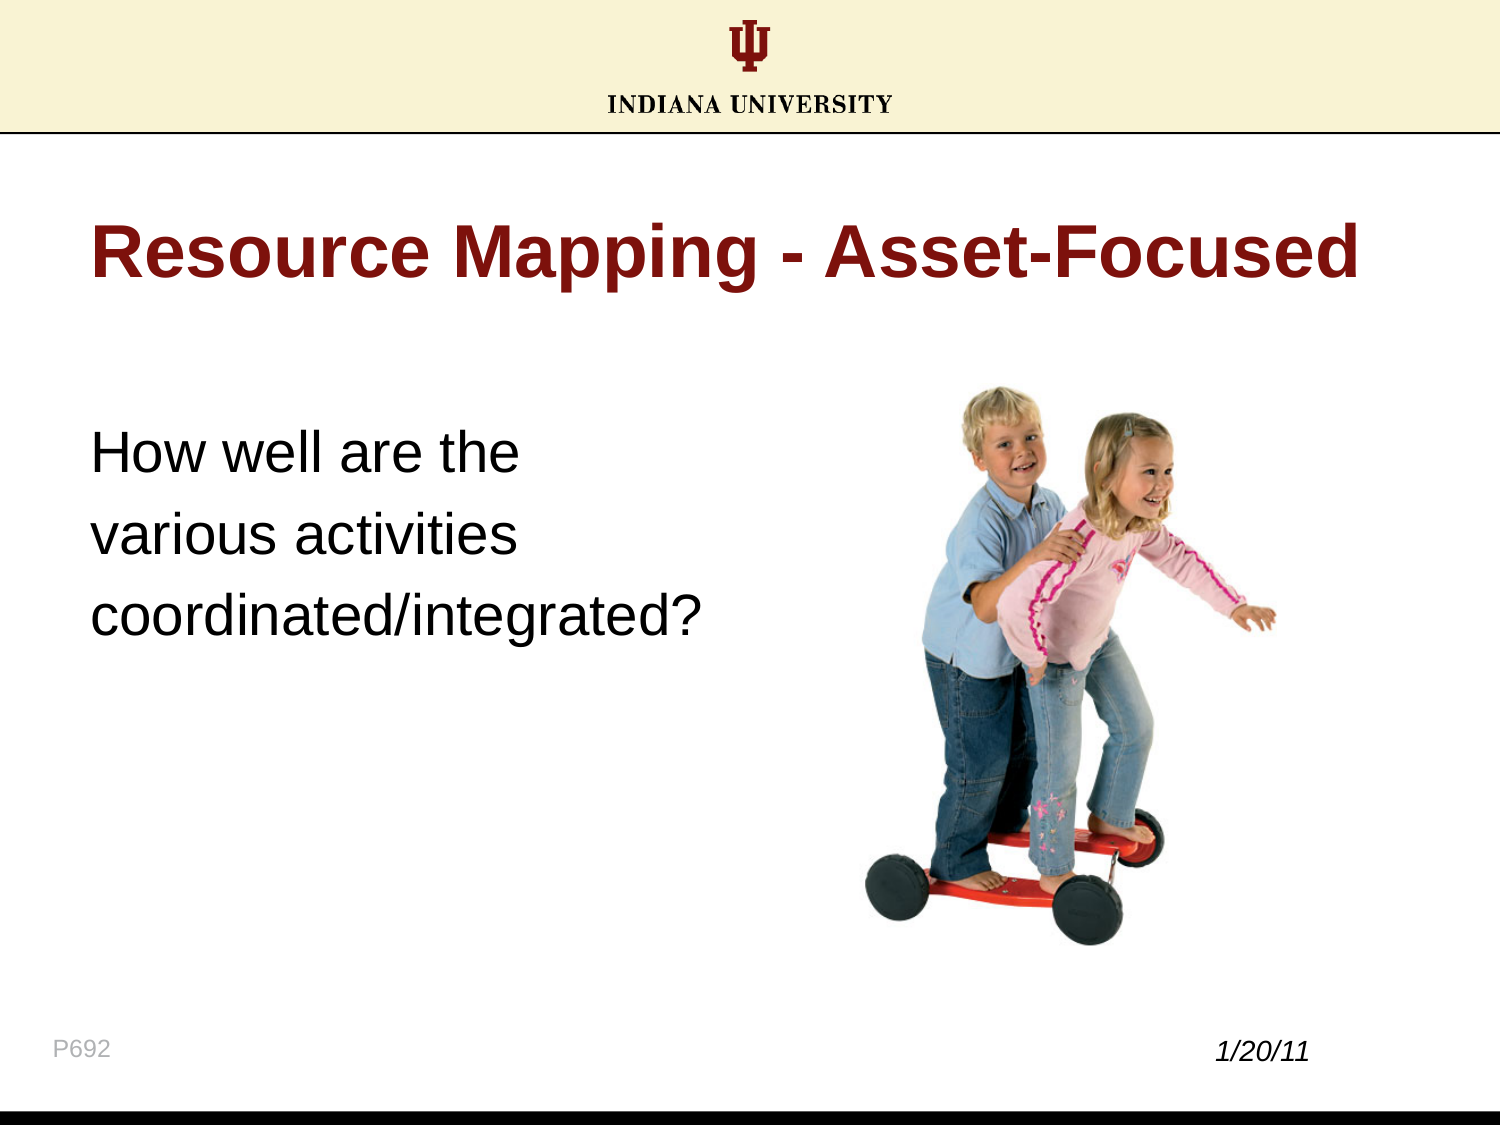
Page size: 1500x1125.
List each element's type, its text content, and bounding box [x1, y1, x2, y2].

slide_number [1199, 1024, 1463, 1076]
list How well are the various activities coordinated/integrated? [75, 324, 1475, 988]
footer P692 [37, 1024, 851, 1076]
title Resource Mapping - Asset-Focused [75, 154, 1417, 324]
picture [787, 383, 1354, 950]
picture [608, 20, 892, 113]
